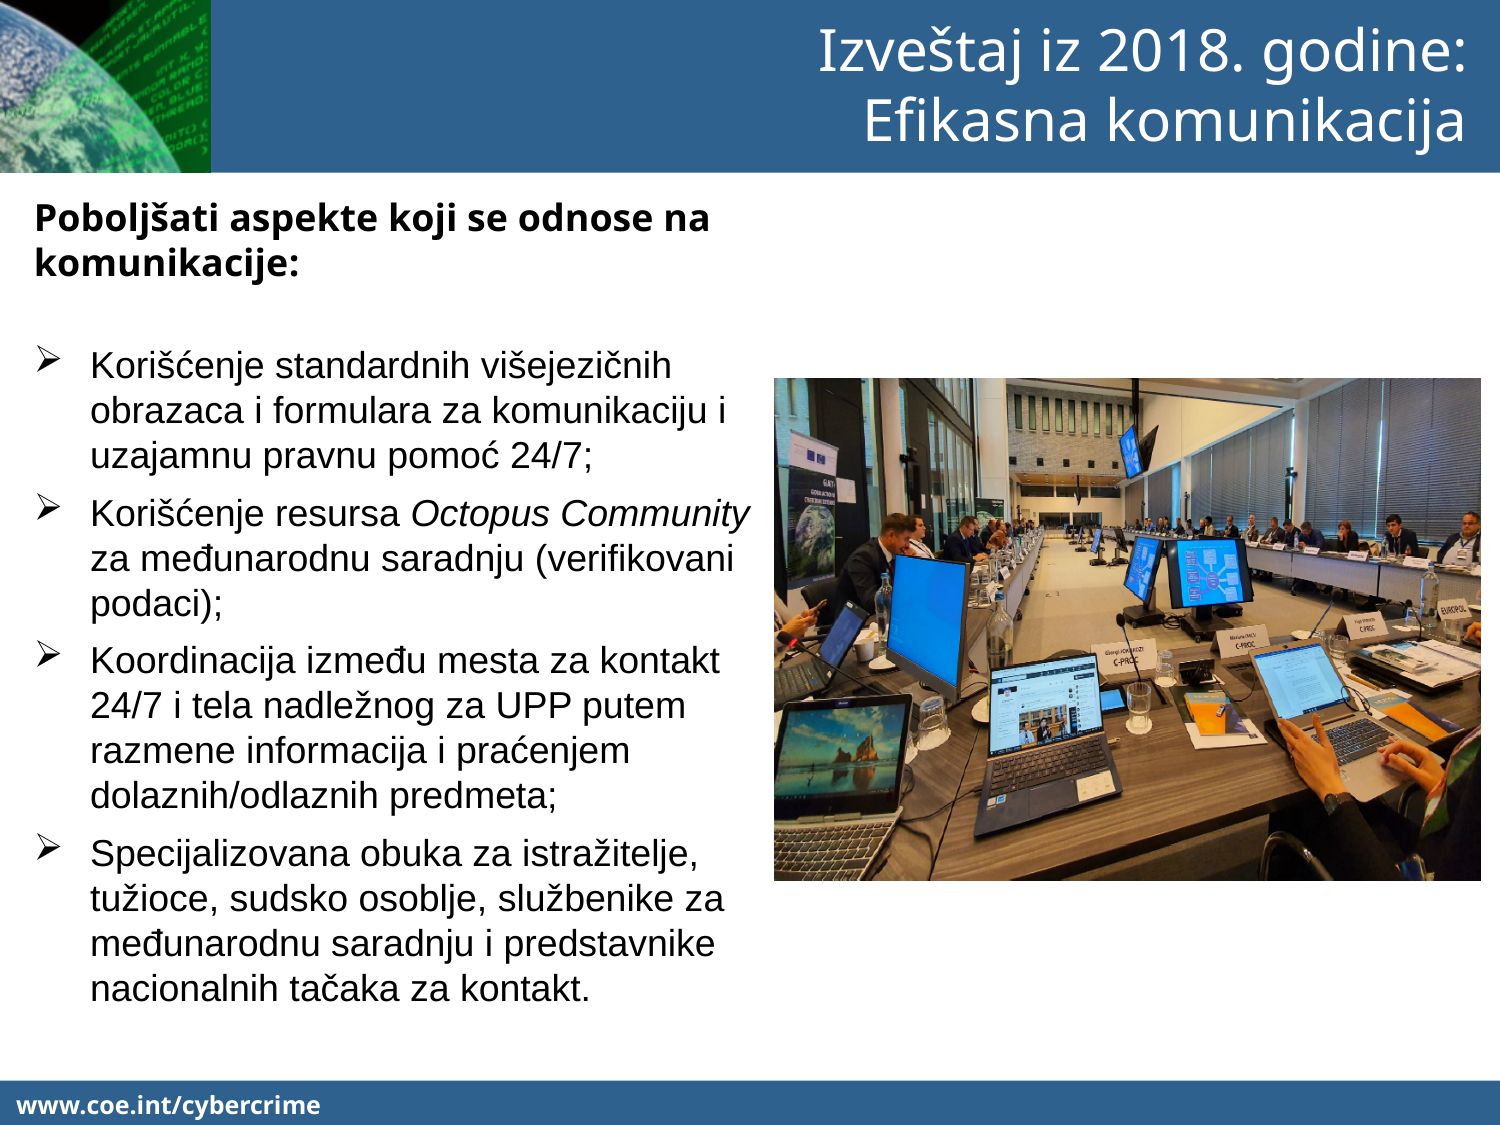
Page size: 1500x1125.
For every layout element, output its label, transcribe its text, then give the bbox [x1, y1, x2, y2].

text_box [0, 1079, 1500, 1125]
picture [0, 0, 212, 173]
text_box Poboljšati aspekte koji se odnose na komunikacije: Korišćenje standardnih višejezičnih obrazaca i formulara za komunikaciju i uzajamnu pravnu pomoć 24/7; Korišćenje resursa Octopus Community za međunarodnu saradnju (verifikovani podaci); Koordinacija između mesta za kontakt 24/7 i tela nadležnog za UPP putem razmene informacija i praćenjem dolaznih/odlaznih predmeta; Specijalizovana obuka za istražitelje, tužioce, sudsko osoblje, službenike za međunarodnu saradnju i predstavnike nacionalnih tačaka za kontakt. [19, 186, 783, 1017]
text_box www.coe.int/cybercrime [1, 1082, 1500, 1125]
text_box Izveštaj iz 2018. godine: Efikasna komunikacija [230, 5, 1483, 161]
text_box [214, 0, 1500, 175]
picture [774, 378, 1481, 882]
